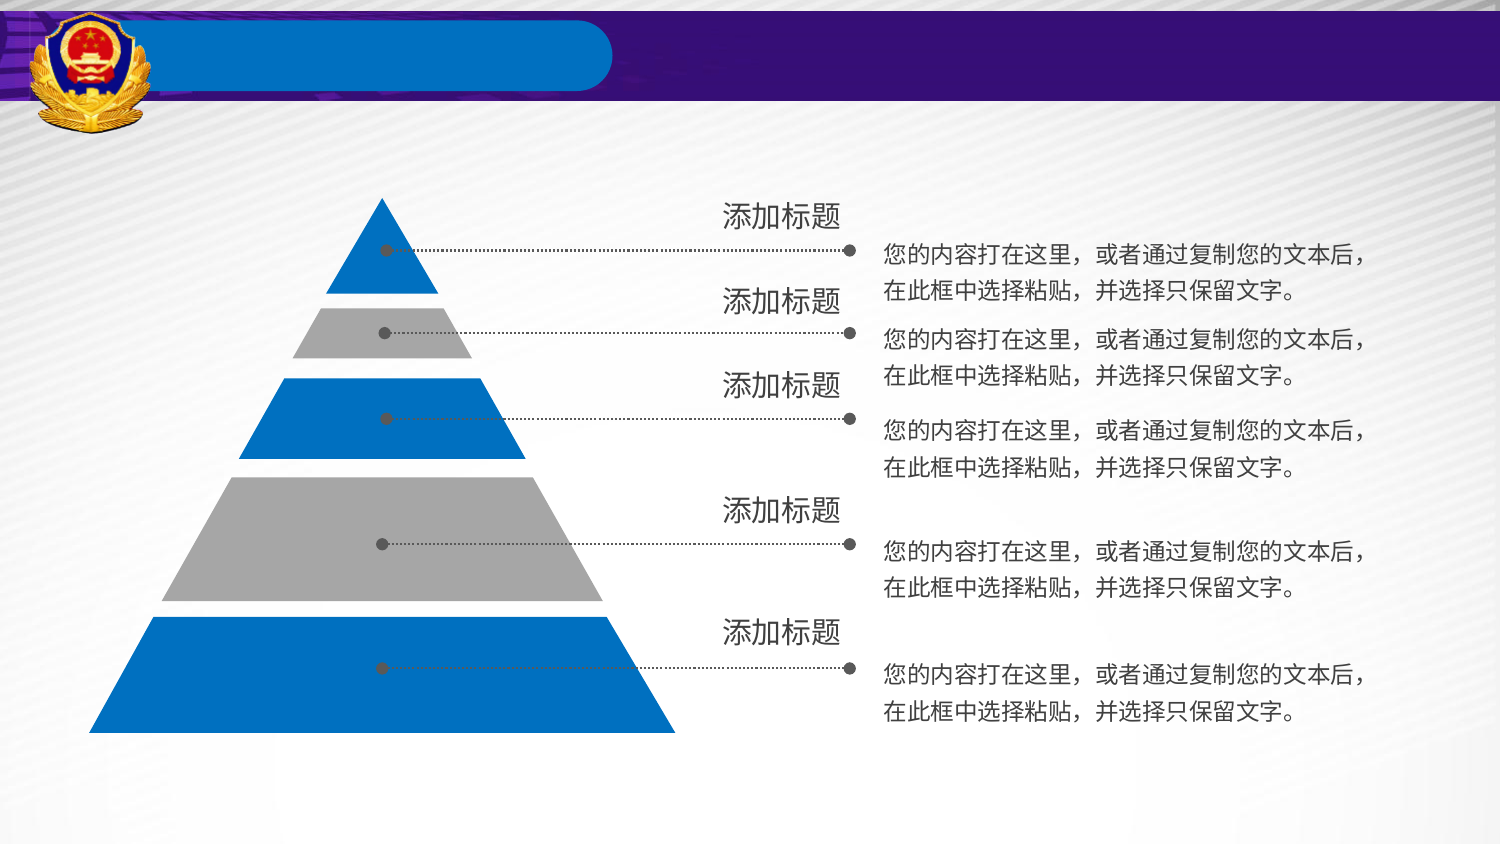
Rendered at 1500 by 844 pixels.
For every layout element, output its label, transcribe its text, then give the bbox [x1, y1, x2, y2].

text_box [87, 614, 678, 735]
text_box 添加标题 [710, 361, 853, 409]
text_box [159, 475, 605, 604]
text_box 您的内容打在这里，或者通过复制您的文本后，在此框中选择粘贴，并选择只保留文字。 [872, 522, 1370, 608]
text_box 您的内容打在这里，或者通过复制您的文本后，在此框中选择粘贴，并选择只保留文字。 [872, 311, 1370, 396]
text_box 添加标题 [710, 191, 853, 239]
text_box 添加标题 [710, 276, 853, 325]
text_box [324, 195, 441, 296]
text_box 您的内容打在这里，或者通过复制您的文本后，在此框中选择粘贴，并选择只保留文字。 [872, 401, 1370, 487]
text_box [236, 376, 528, 462]
text_box [290, 306, 474, 361]
text_box 添加标题 [710, 485, 853, 533]
picture [0, 0, 1500, 844]
text_box 添加标题 [710, 607, 853, 656]
text_box 您的内容打在这里，或者通过复制您的文本后，在此框中选择粘贴，并选择只保留文字。 [872, 645, 1370, 731]
text_box 您的内容打在这里，或者通过复制您的文本后，在此框中选择粘贴，并选择只保留文字。 [872, 225, 1370, 311]
